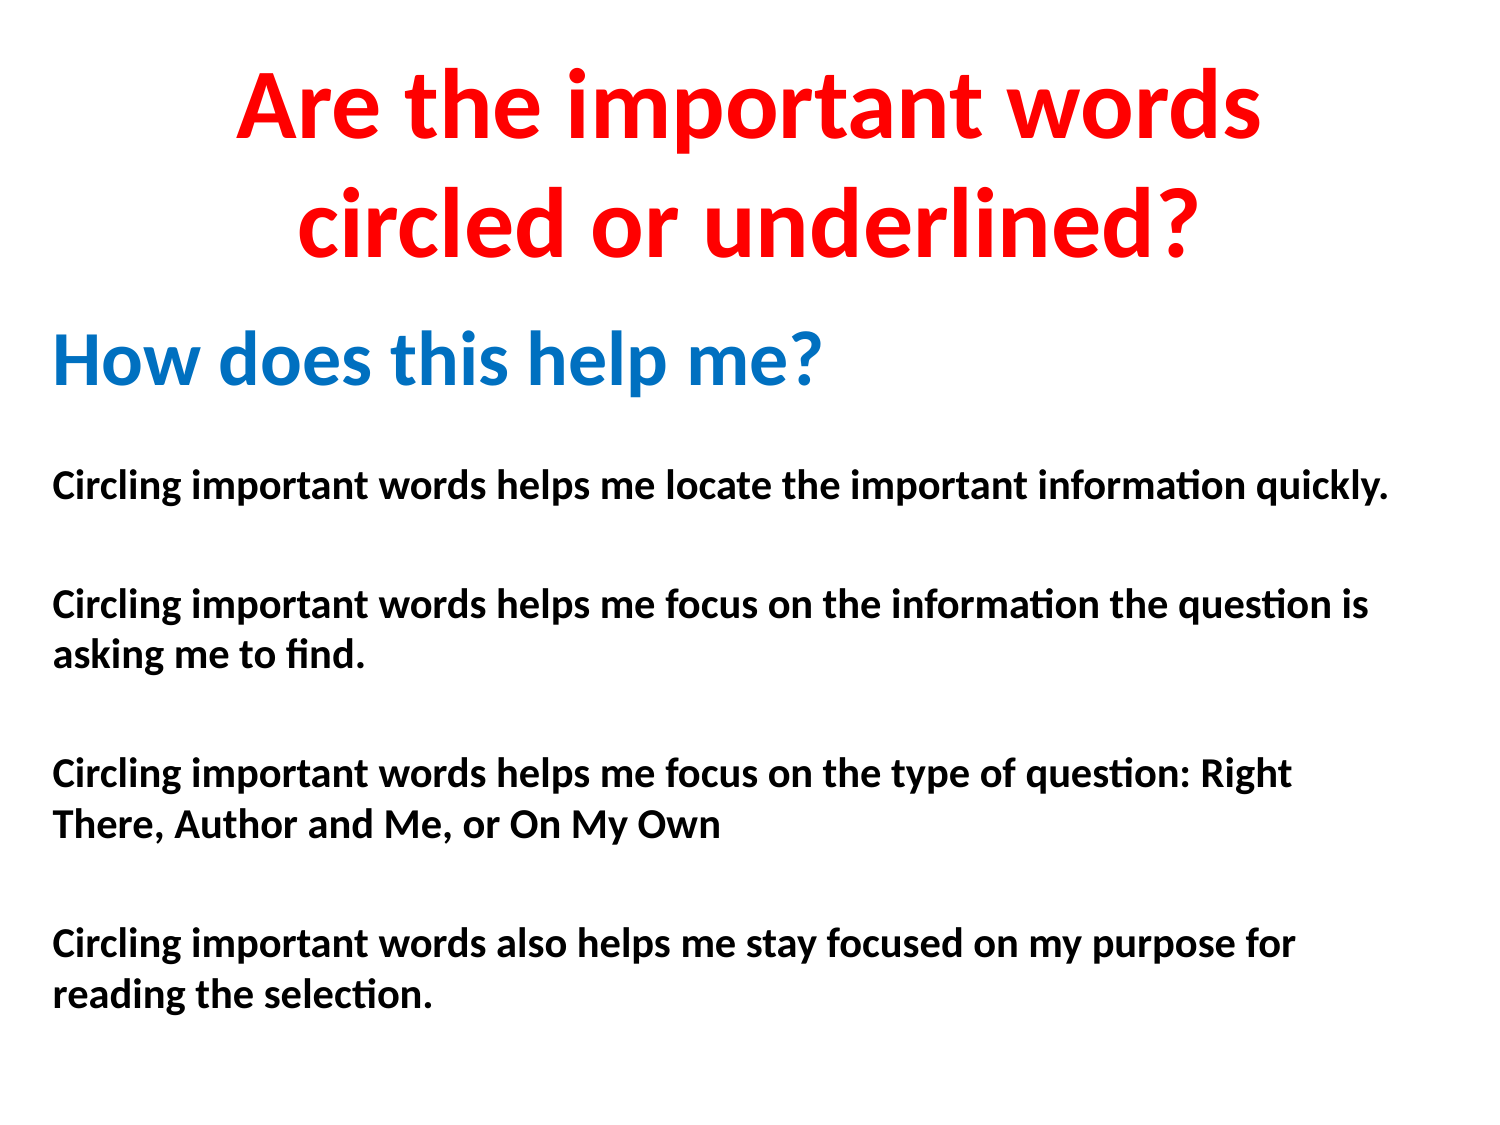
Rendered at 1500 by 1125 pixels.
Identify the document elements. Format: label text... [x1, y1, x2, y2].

title Are the important words circled or underlined? [112, 37, 1388, 279]
subtitle How does this help me? Circling important words helps me locate the important information quickly. Circling important words helps me focus on the information the question is asking me to find. Circling important words helps me focus on the type of question: Right There, Author and Me, or On My Own Circling important words also helps me stay focused on my purpose for reading the selection. [37, 299, 1425, 1125]
